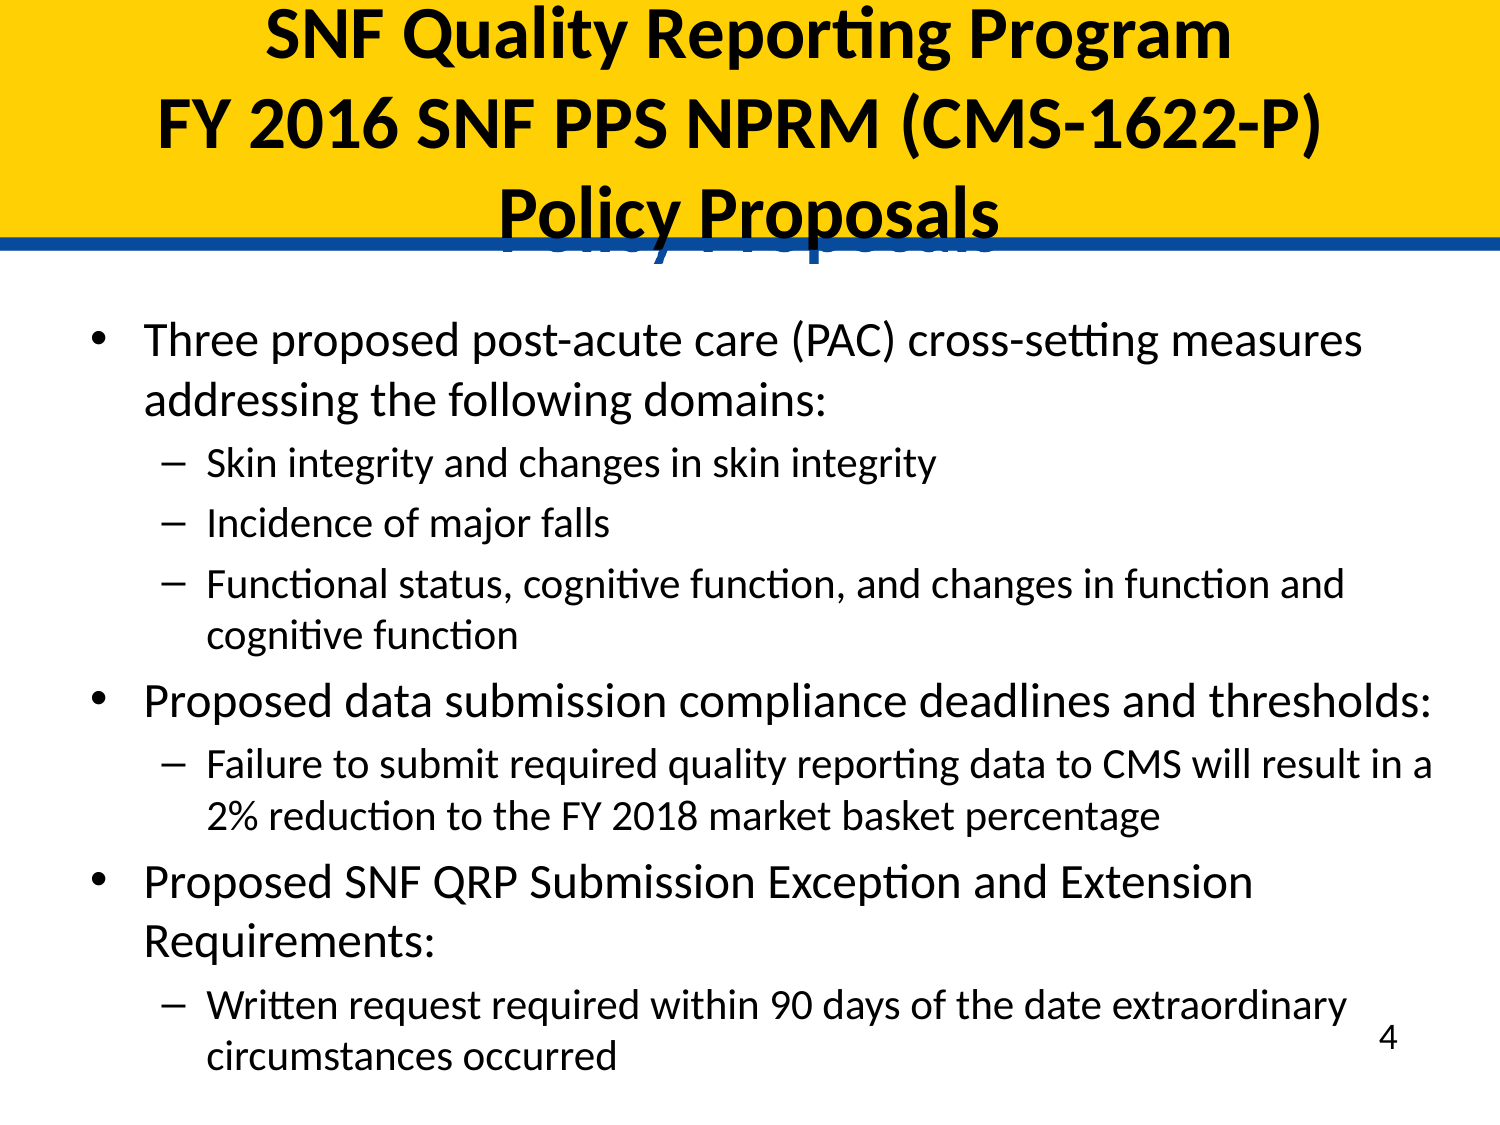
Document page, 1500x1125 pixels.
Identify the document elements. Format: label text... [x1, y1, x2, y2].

list Three proposed post-acute care (PAC) cross-setting measures addressing the following domains: Skin integrity and changes in skin integrity Incidence of major falls Functional status, cognitive function, and changes in function and cognitive function Proposed data submission compliance deadlines and thresholds: Failure to submit required quality reporting data to CMS will result in a 2% reduction to the FY 2018 market basket percentage Proposed SNF QRP Submission Exception and Extension Requirements: Written request required within 90 days of the date extraordinary circumstances occurred [75, 299, 1475, 1100]
text_box 4 [74, 1004, 1413, 1065]
title SNF Quality Reporting Program FY 2016 SNF PPS NPRM (CMS-1622-P) Policy Proposals [0, 0, 1500, 238]
